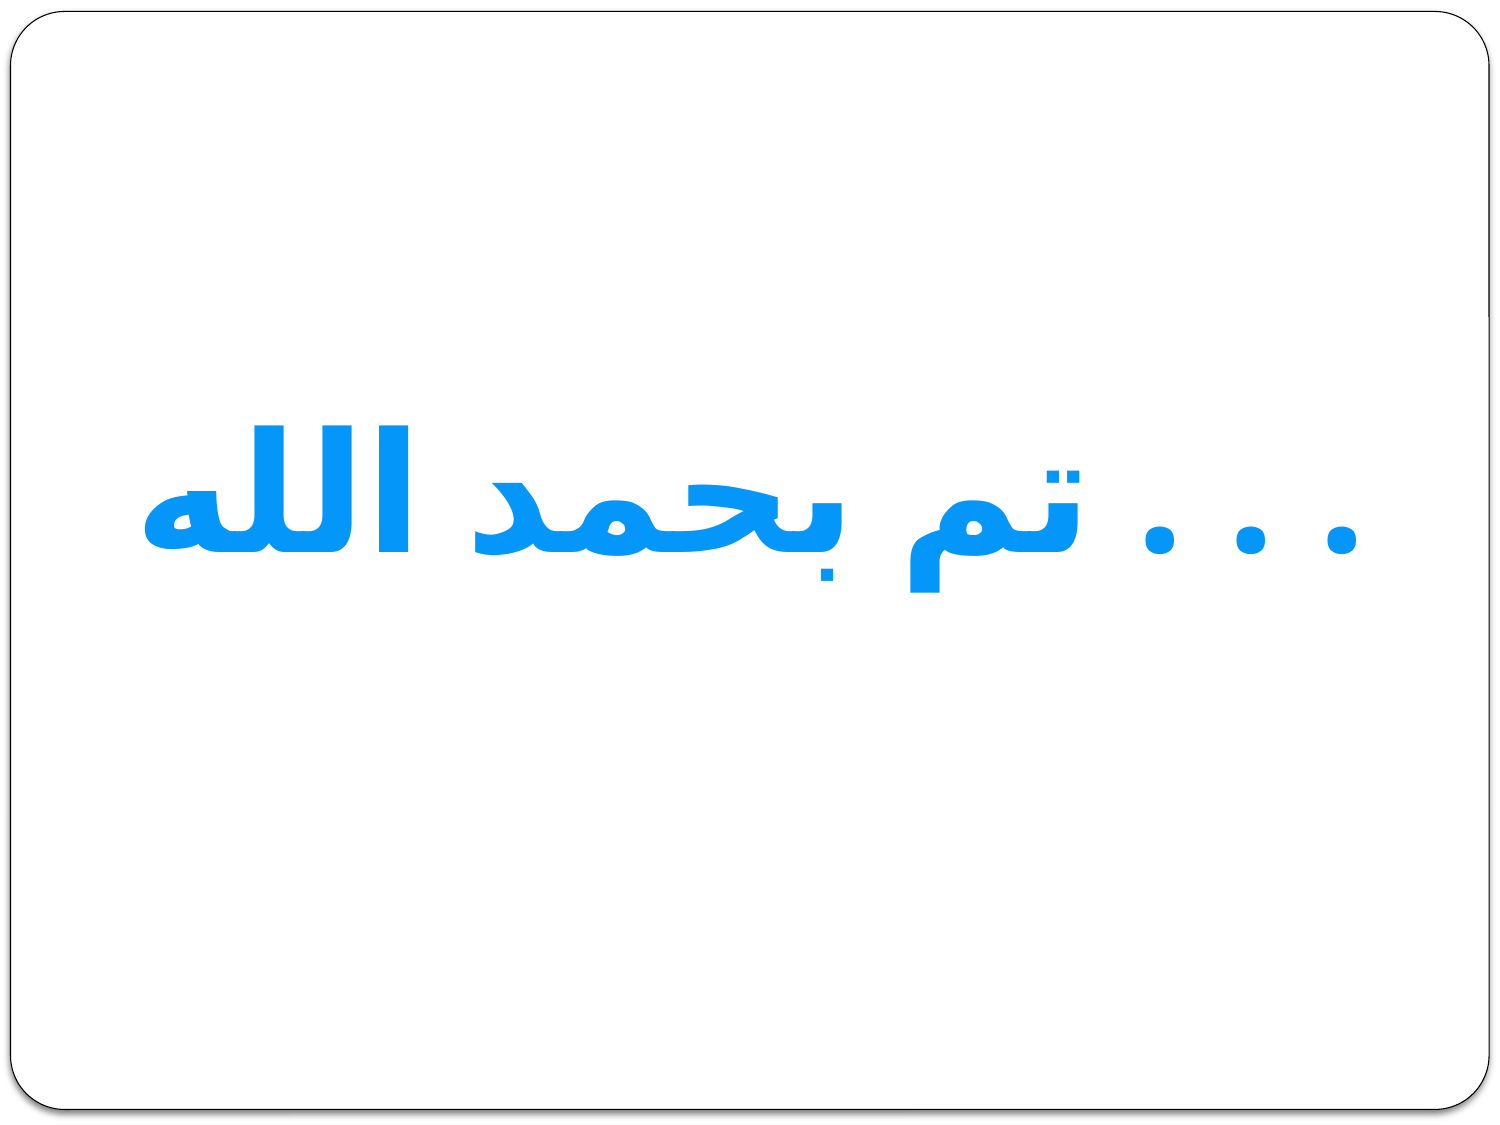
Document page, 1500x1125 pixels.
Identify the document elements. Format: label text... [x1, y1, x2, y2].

text_box تم بحمد الله . . . [119, 378, 1381, 594]
